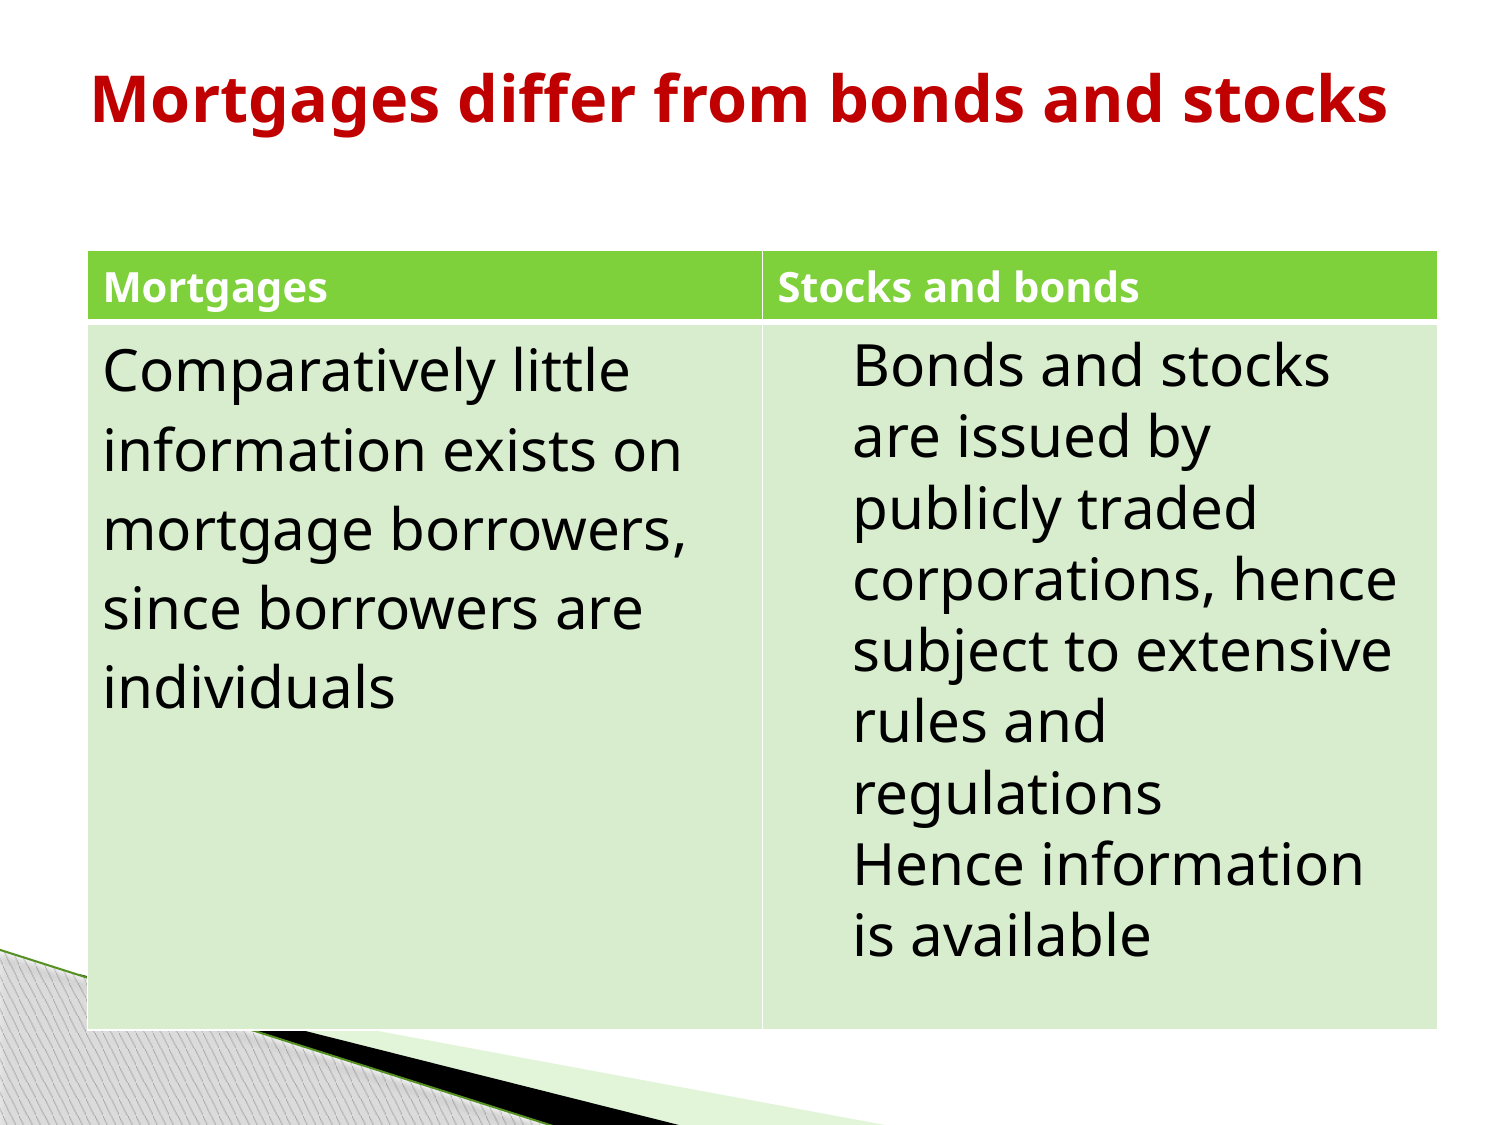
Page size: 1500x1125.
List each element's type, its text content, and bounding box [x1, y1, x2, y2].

table_header Mortgages [88, 251, 762, 319]
table_header Stocks and bonds [763, 251, 1437, 319]
title Mortgages differ from bonds and stocks [75, 45, 1425, 150]
table_cell Comparatively little information exists on mortgage borrowers, since borrowers are individuals [88, 325, 762, 1029]
table_cell Bonds and stocks are issued by publicly traded corporations, hence subject to extensive rules and regulations Hence information is available [763, 325, 1437, 1029]
